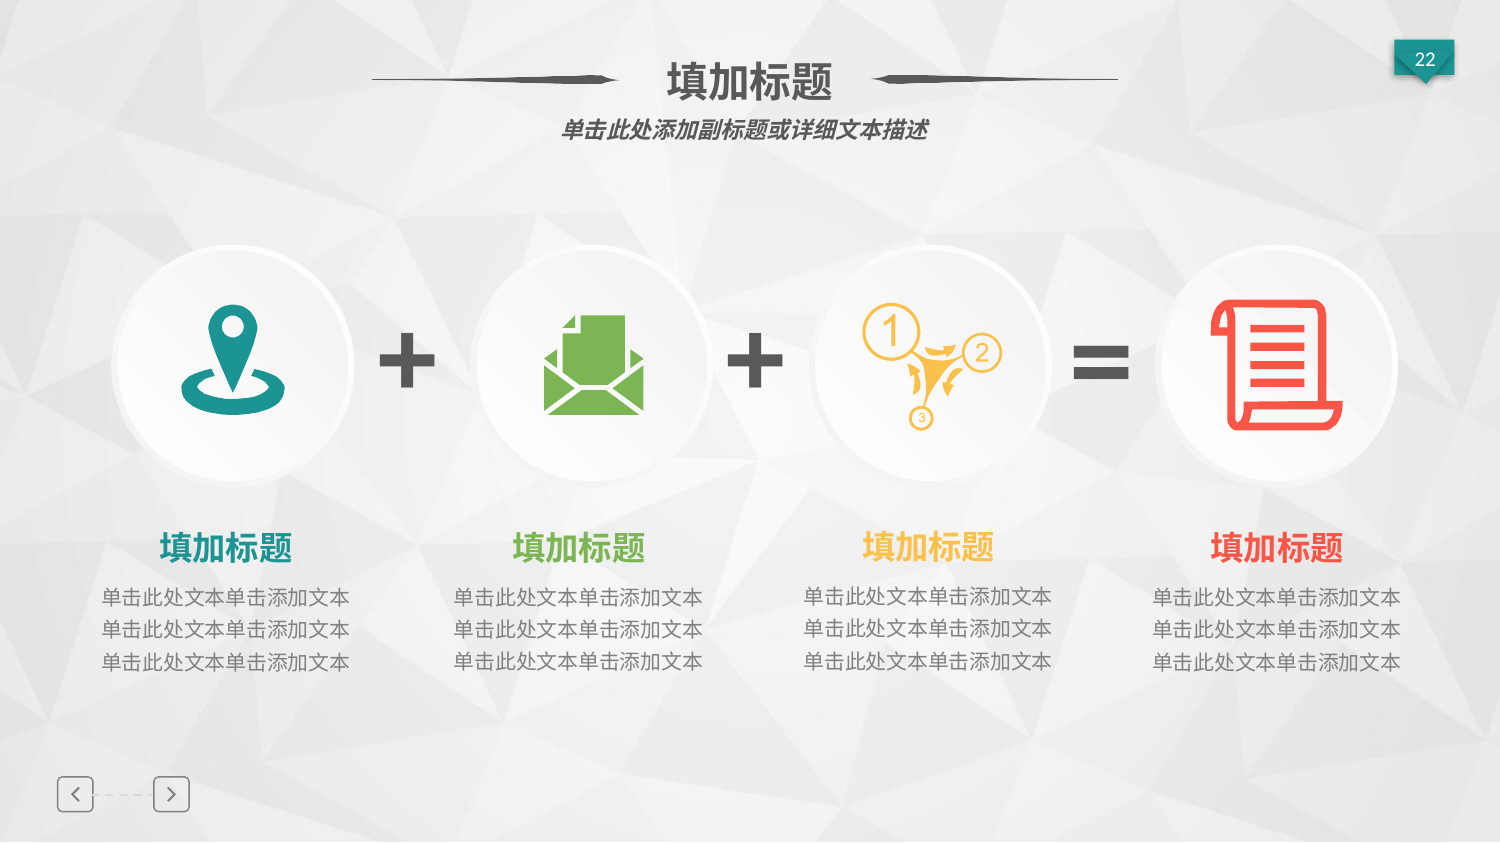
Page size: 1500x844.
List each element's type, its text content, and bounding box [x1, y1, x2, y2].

text_box 单击此处文本单击添加文本单击此处文本单击添加文本单击此处文本单击添加文本 [98, 569, 353, 675]
text_box + [718, 280, 803, 431]
text_box 填加标题 [1128, 519, 1426, 568]
text_box 单击此处文本单击添加文本单击此处文本单击添加文本单击此处文本单击添加文本 [1149, 569, 1404, 675]
text_box 填加标题 [780, 518, 1077, 567]
text_box 单击此处文本单击添加文本单击此处文本单击添加文本单击此处文本单击添加文本 [451, 569, 706, 674]
text_box 填加标题 [430, 519, 728, 567]
text_box 填加标题 [77, 519, 375, 568]
text_box 单击此处添加副标题或详细文本描述 [545, 108, 943, 151]
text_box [1155, 244, 1399, 488]
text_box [111, 244, 355, 488]
text_box + [360, 280, 465, 431]
text_box = [1057, 281, 1150, 432]
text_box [808, 244, 1053, 488]
text_box 填加标题 [584, 55, 916, 106]
text_box 单击此处文本单击添加文本单击此处文本单击添加文本单击此处文本单击添加文本 [801, 568, 1056, 674]
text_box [470, 244, 714, 488]
picture [0, 0, 1500, 842]
